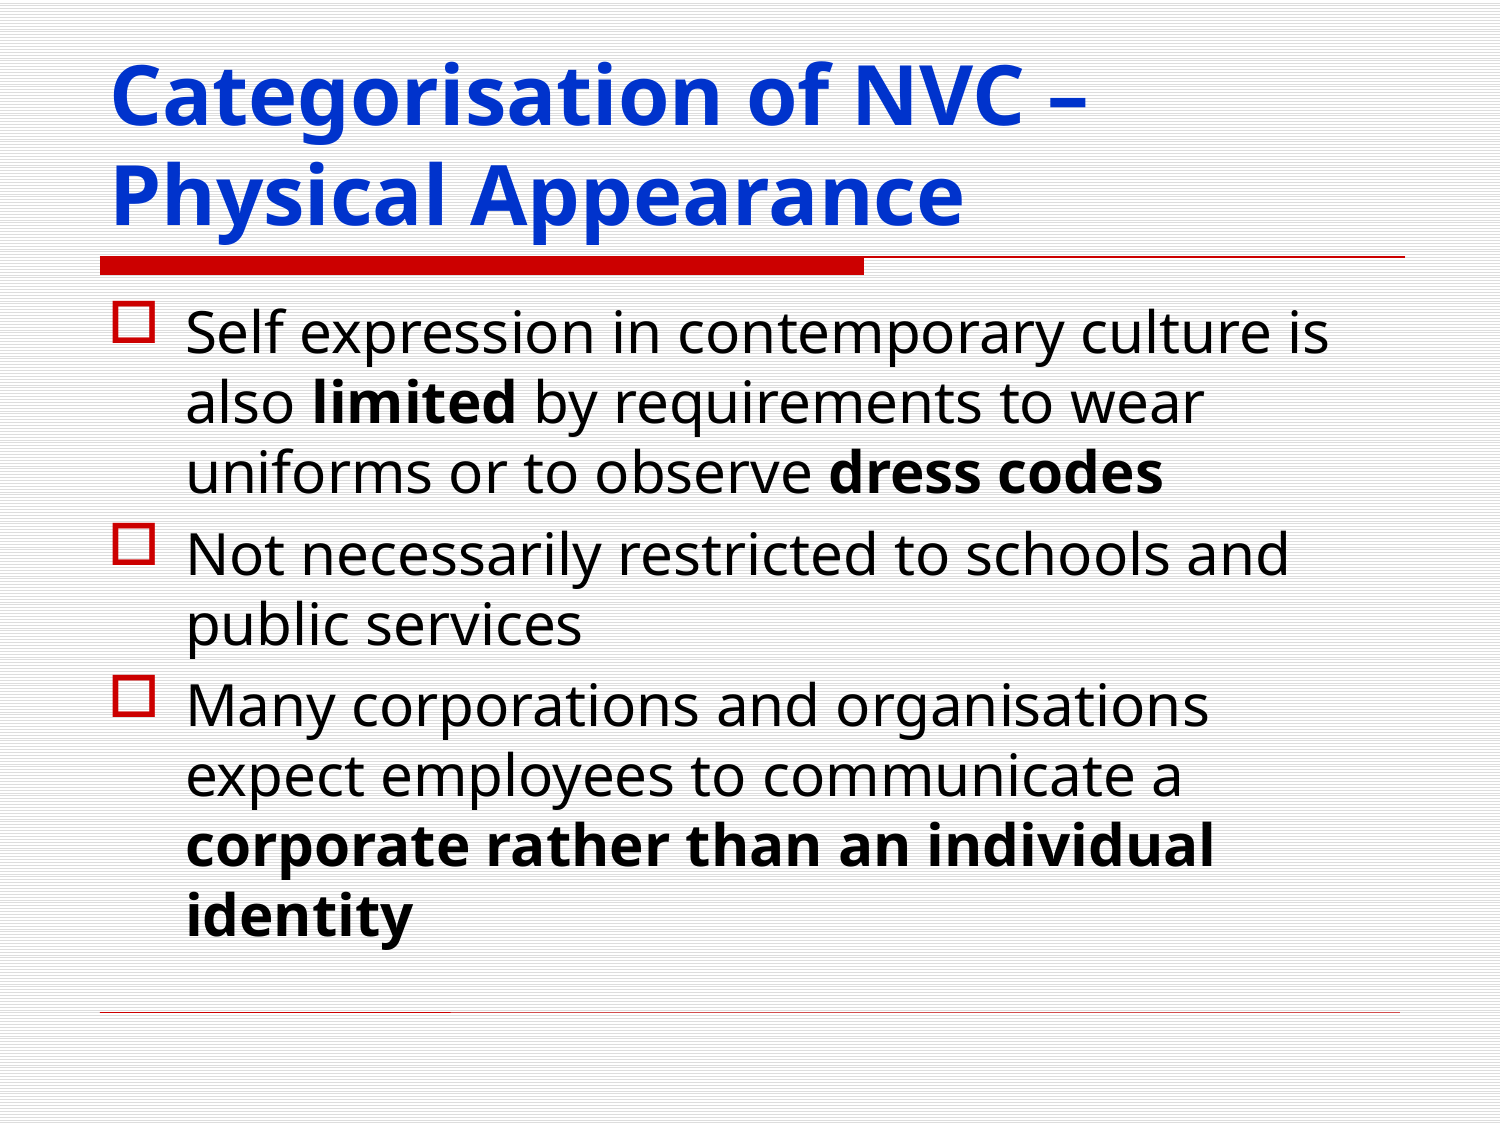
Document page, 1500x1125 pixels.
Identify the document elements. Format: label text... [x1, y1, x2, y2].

title Categorisation of NVC – Physical Appearance [93, 49, 1407, 250]
list Self expression in contemporary culture is also limited by requirements to wear uniforms or to observe dress codes Not necessarily restricted to schools and public services Many corporations and organisations expect employees to communicate a corporate rather than an individual identity [92, 287, 1406, 988]
